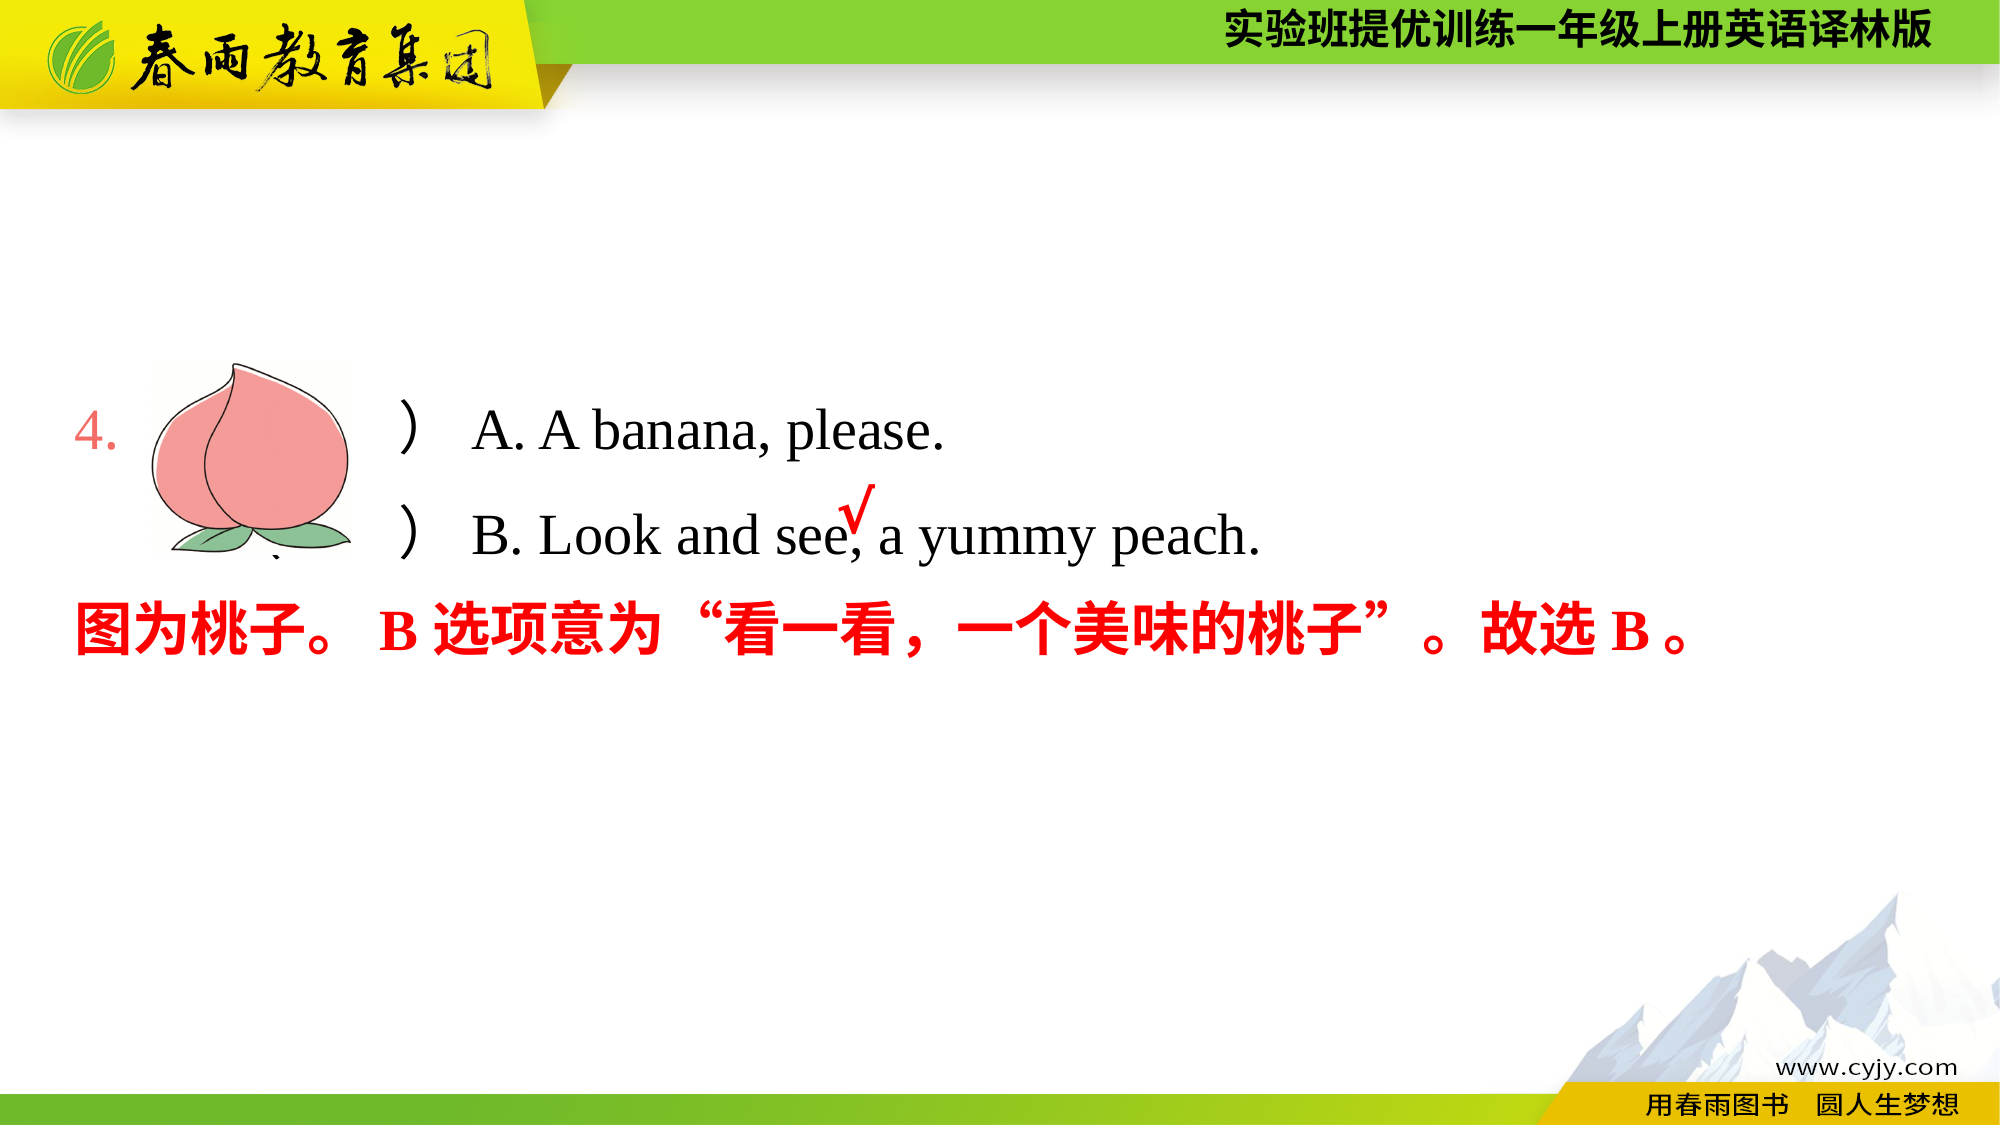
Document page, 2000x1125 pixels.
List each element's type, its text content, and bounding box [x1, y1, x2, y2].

picture [0, 0, 2000, 1125]
text_box 图为桃子。B选项意为“看一看，一个美味的桃子”。故选B。 [59, 549, 1944, 670]
list 4. （ ）A. A banana, please. （ ）B. Look and see, a yummy peach. [59, 348, 1944, 549]
text_box √ [821, 468, 890, 553]
